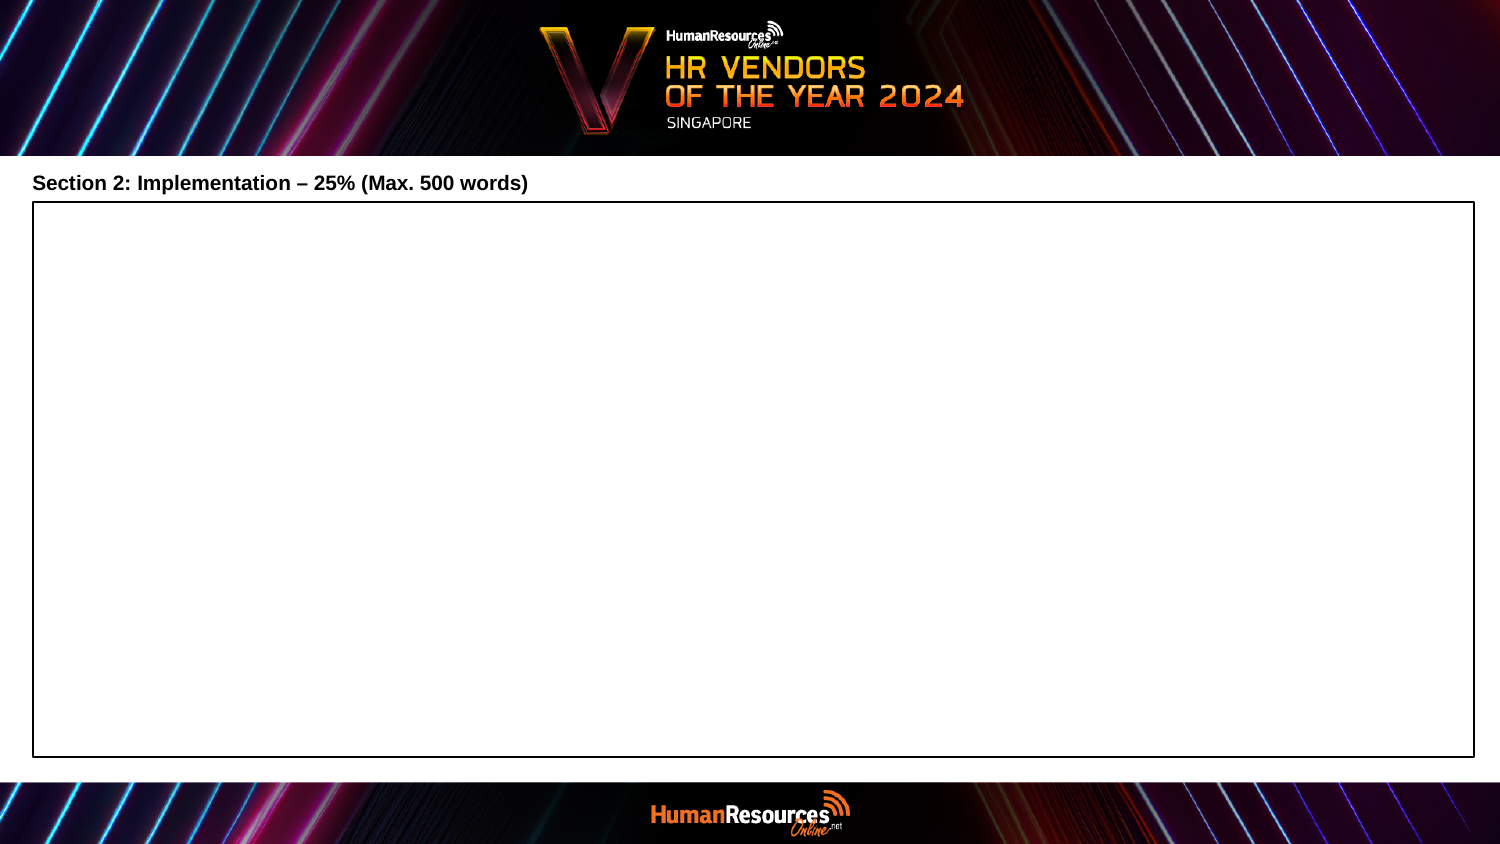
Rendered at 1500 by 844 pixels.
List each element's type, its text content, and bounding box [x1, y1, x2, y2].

text_box Section 2: Implementation – 25% (Max. 500 words) [17, 161, 1151, 202]
picture [0, 0, 1500, 844]
text_box [33, 202, 1475, 758]
